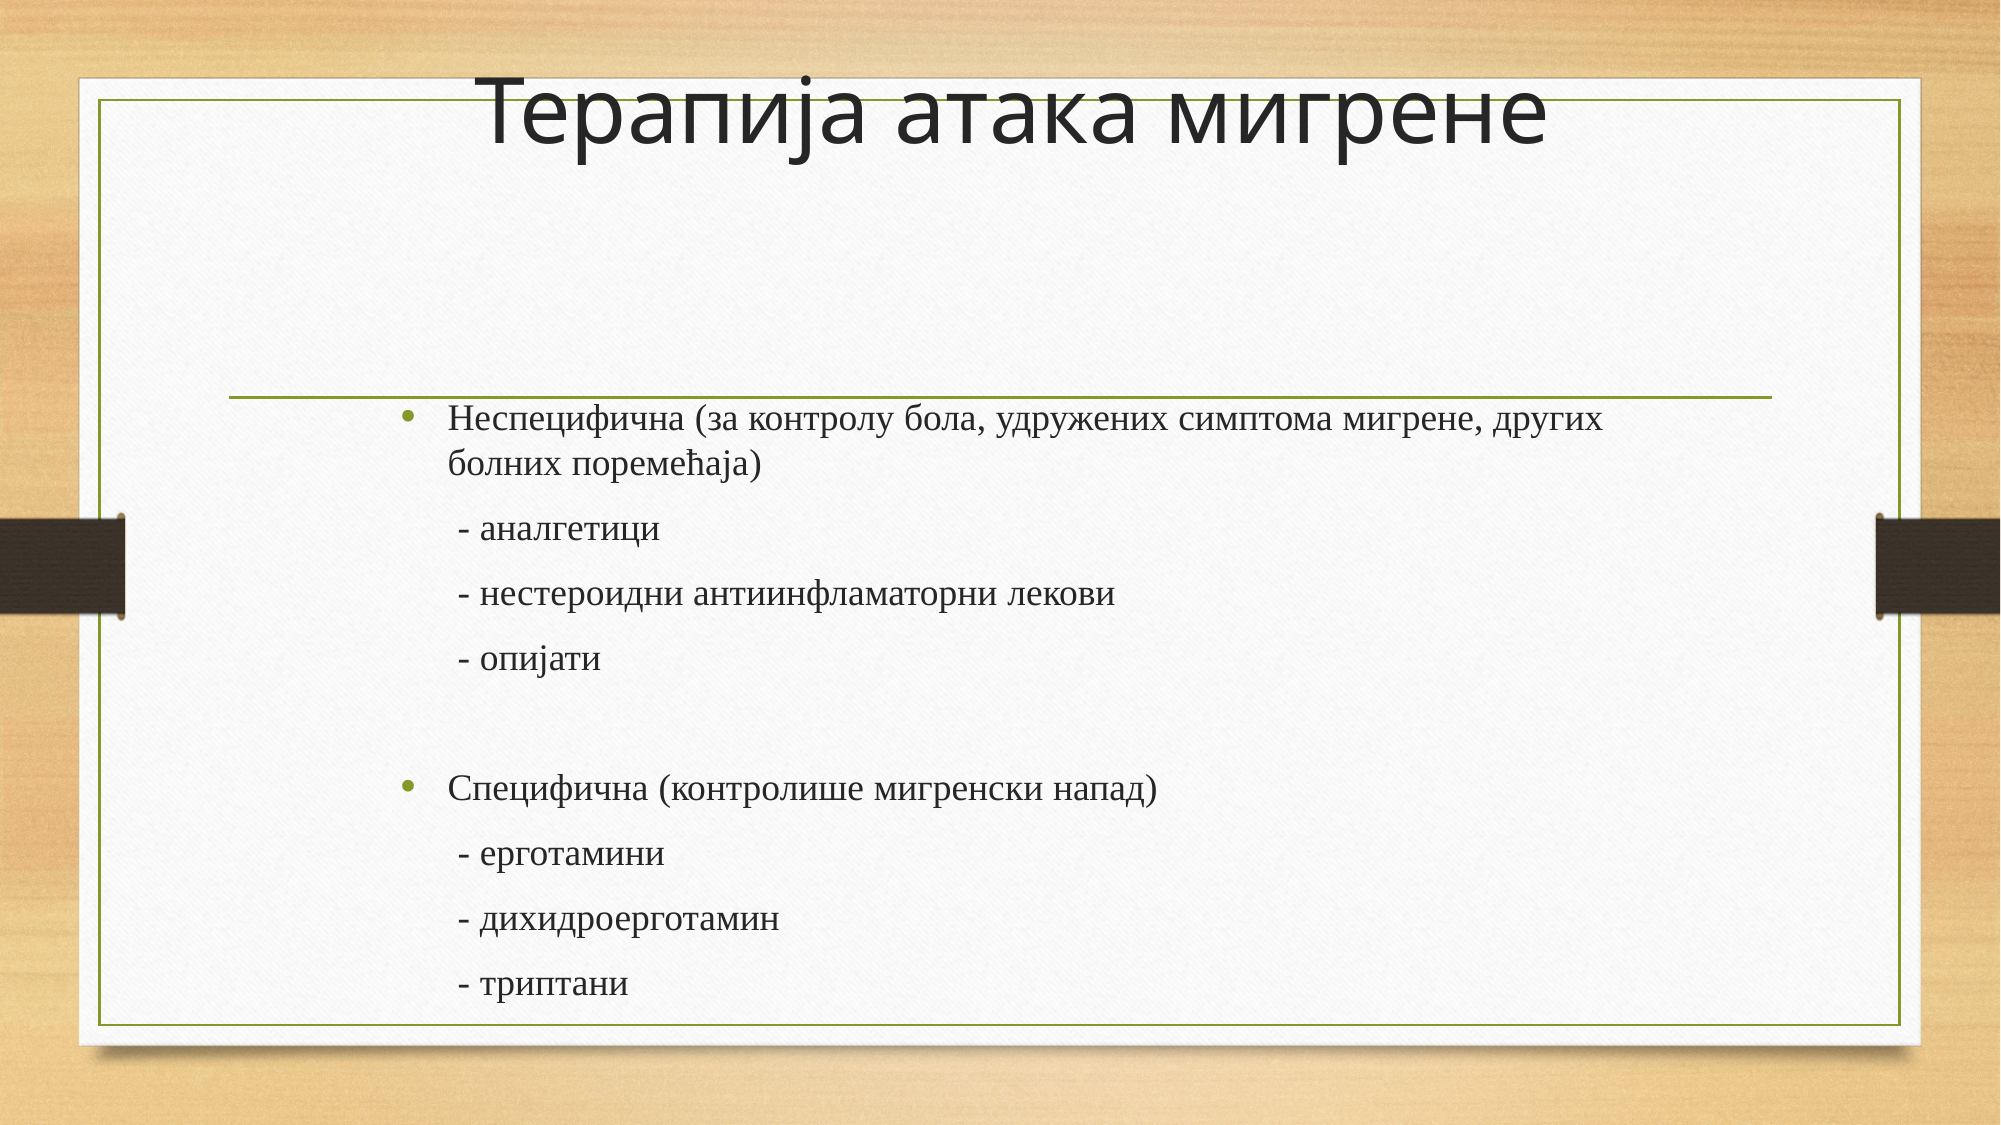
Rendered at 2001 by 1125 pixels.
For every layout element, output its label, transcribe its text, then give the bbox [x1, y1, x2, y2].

picture [0, 0, 2001, 1125]
list Неспецифична (за контролу бола, удружених симптома мигрене, других болних поремећаја) - аналгетици - нестероидни антиинфламаторни лекови - опијати Специфична (контролише мигренски напад) - ерготамини - дихидроерготамин - триптани [385, 385, 1686, 1071]
title Терапија атака мигрене [324, 40, 1701, 173]
